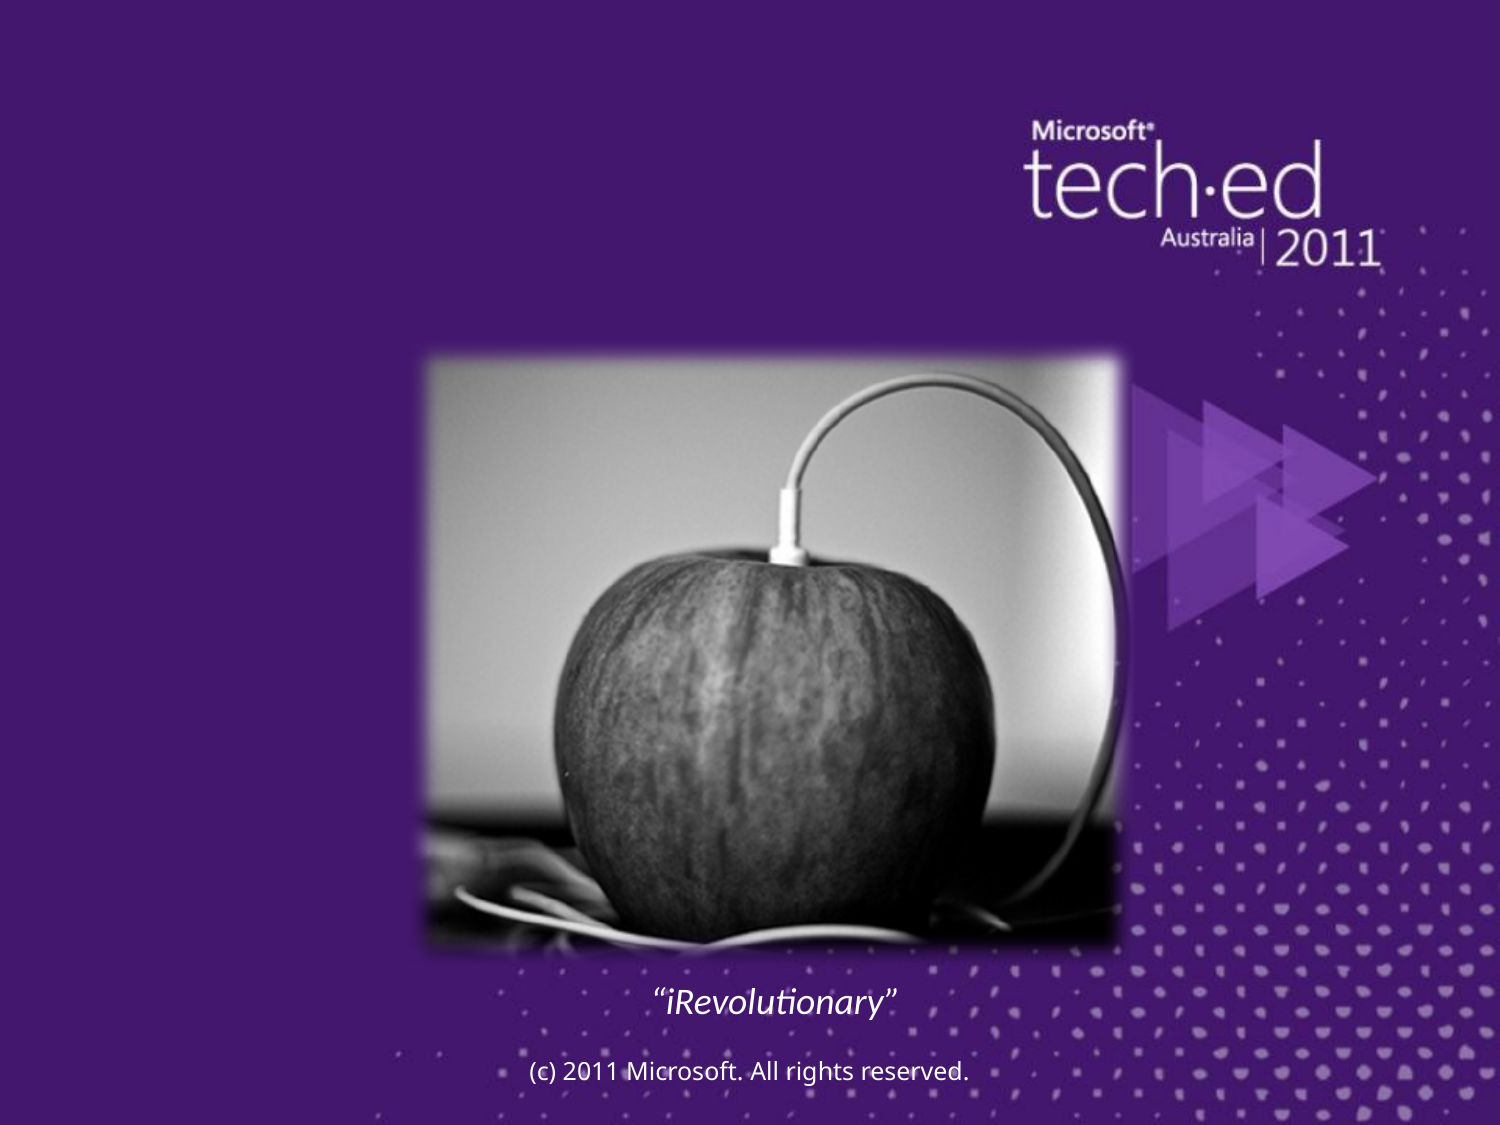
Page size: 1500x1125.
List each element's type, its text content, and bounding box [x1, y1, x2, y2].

picture [0, 0, 1500, 1125]
footer (c) 2011 Microsoft. All rights reserved. [512, 1042, 988, 1103]
text_box “iRevolutionary” [635, 975, 916, 1029]
